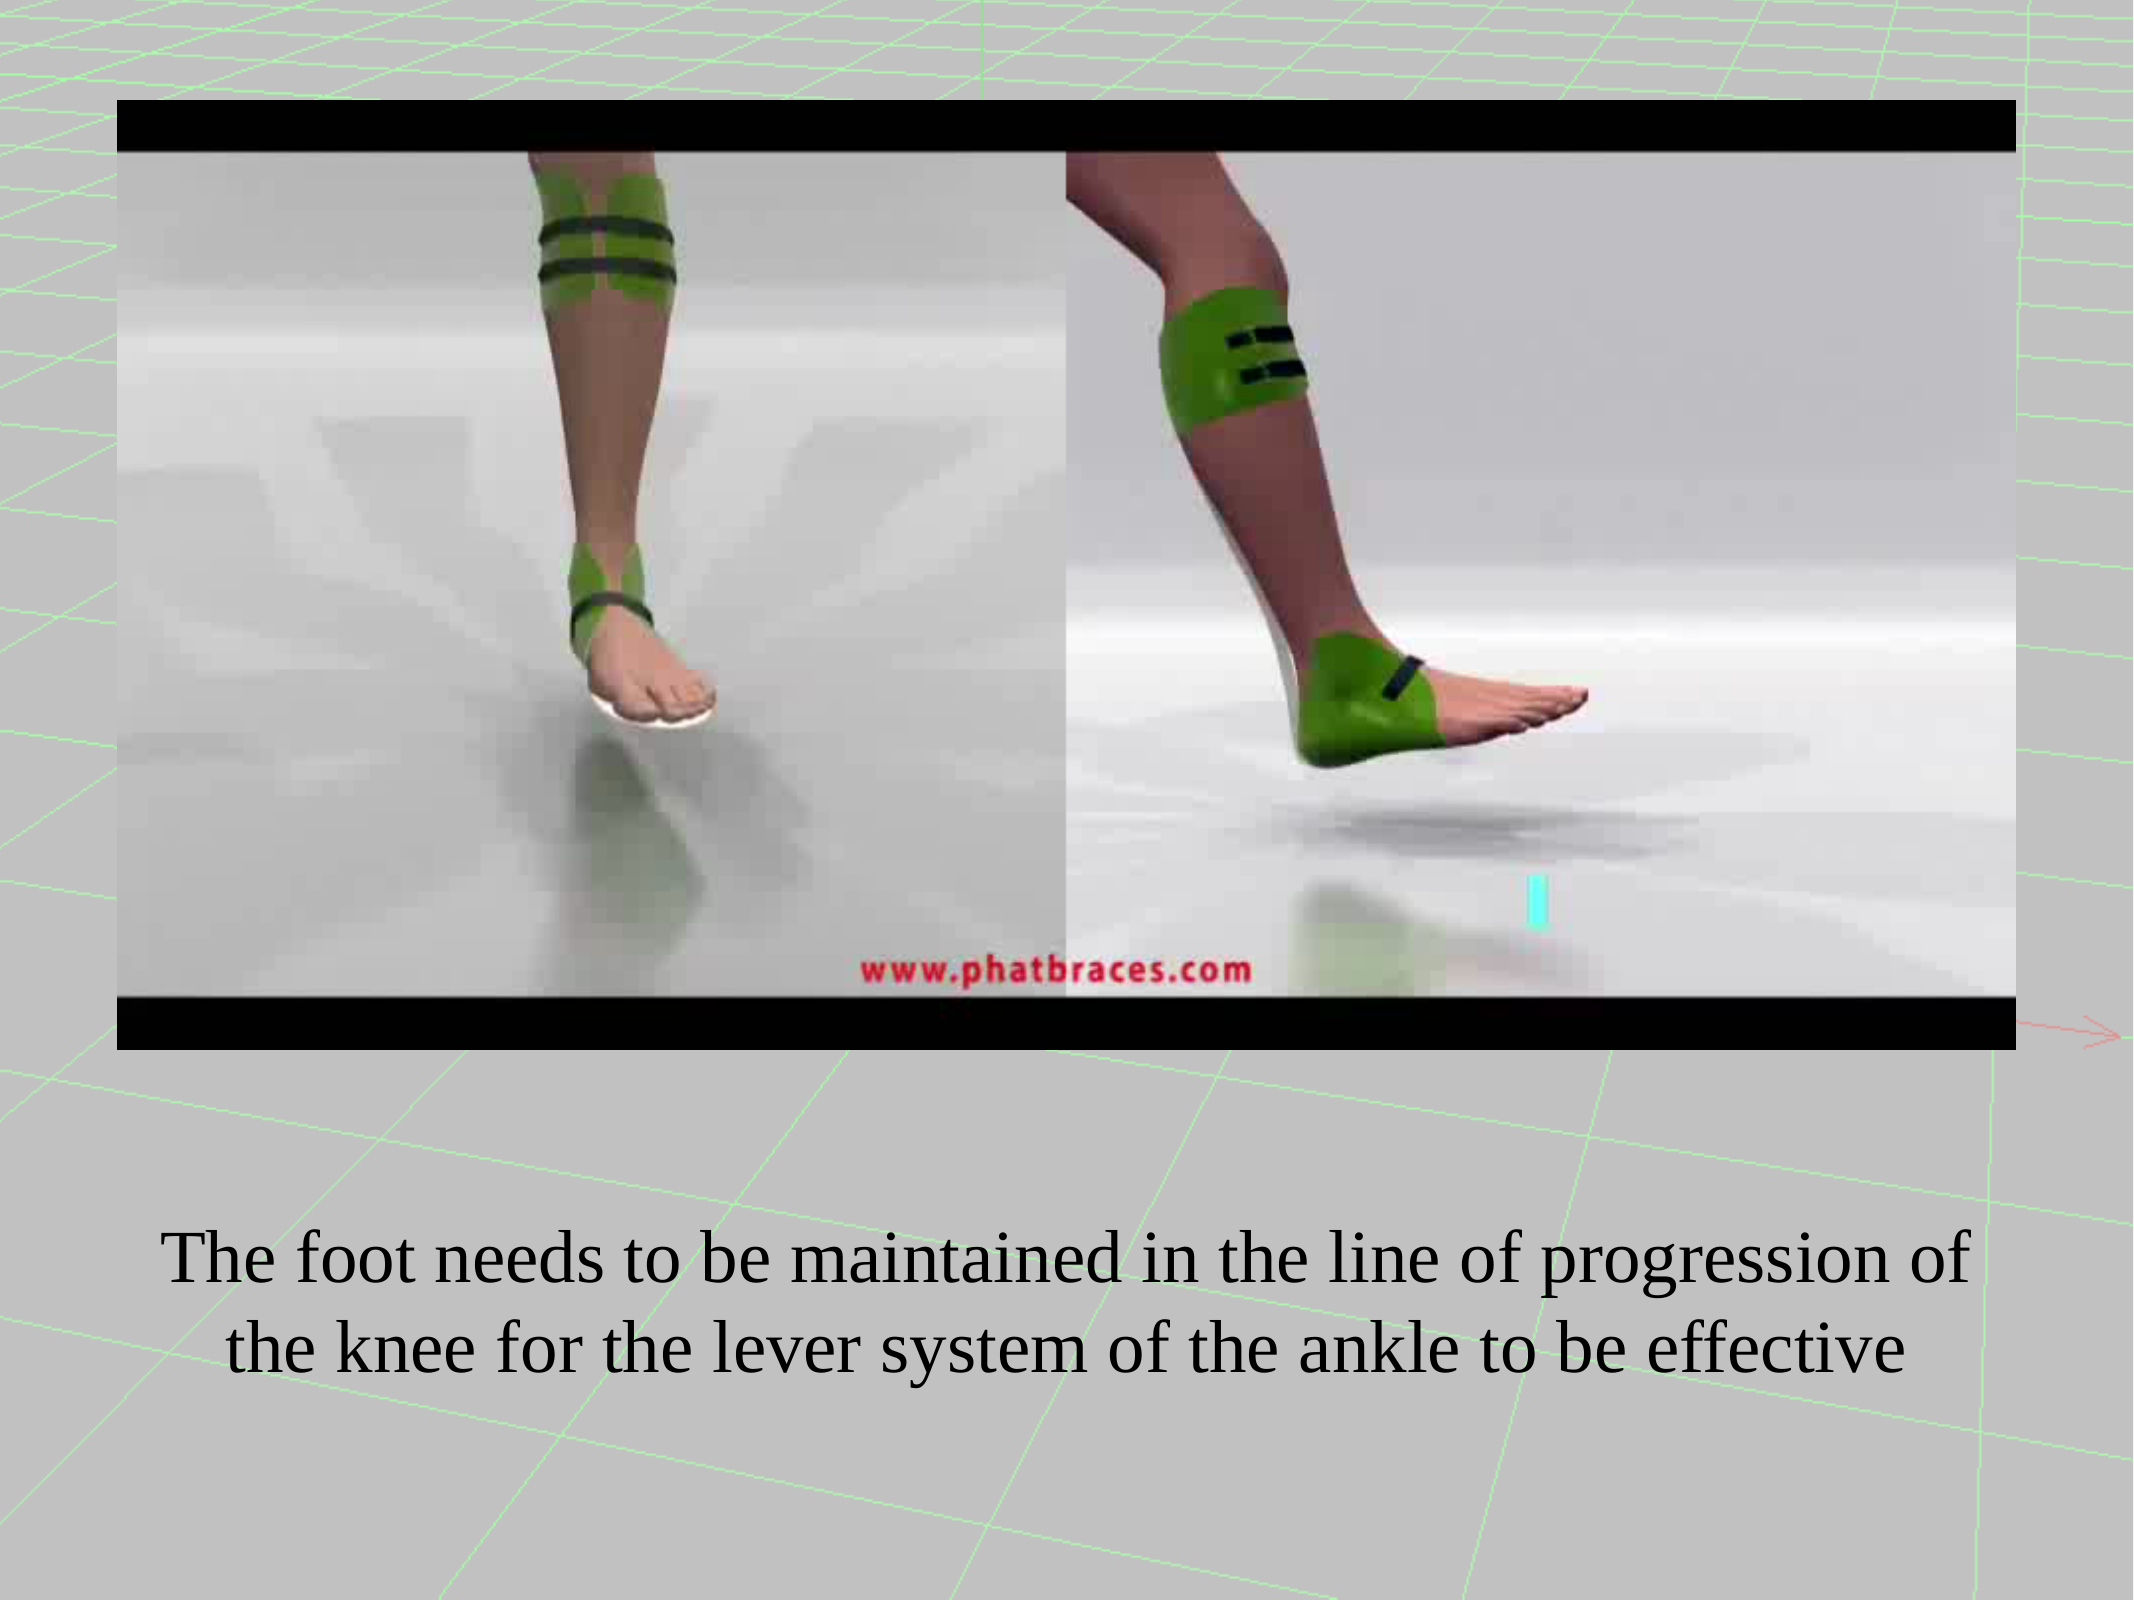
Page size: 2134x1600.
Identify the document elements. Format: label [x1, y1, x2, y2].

text_box [116, 99, 2017, 1051]
picture [0, 0, 2134, 1600]
